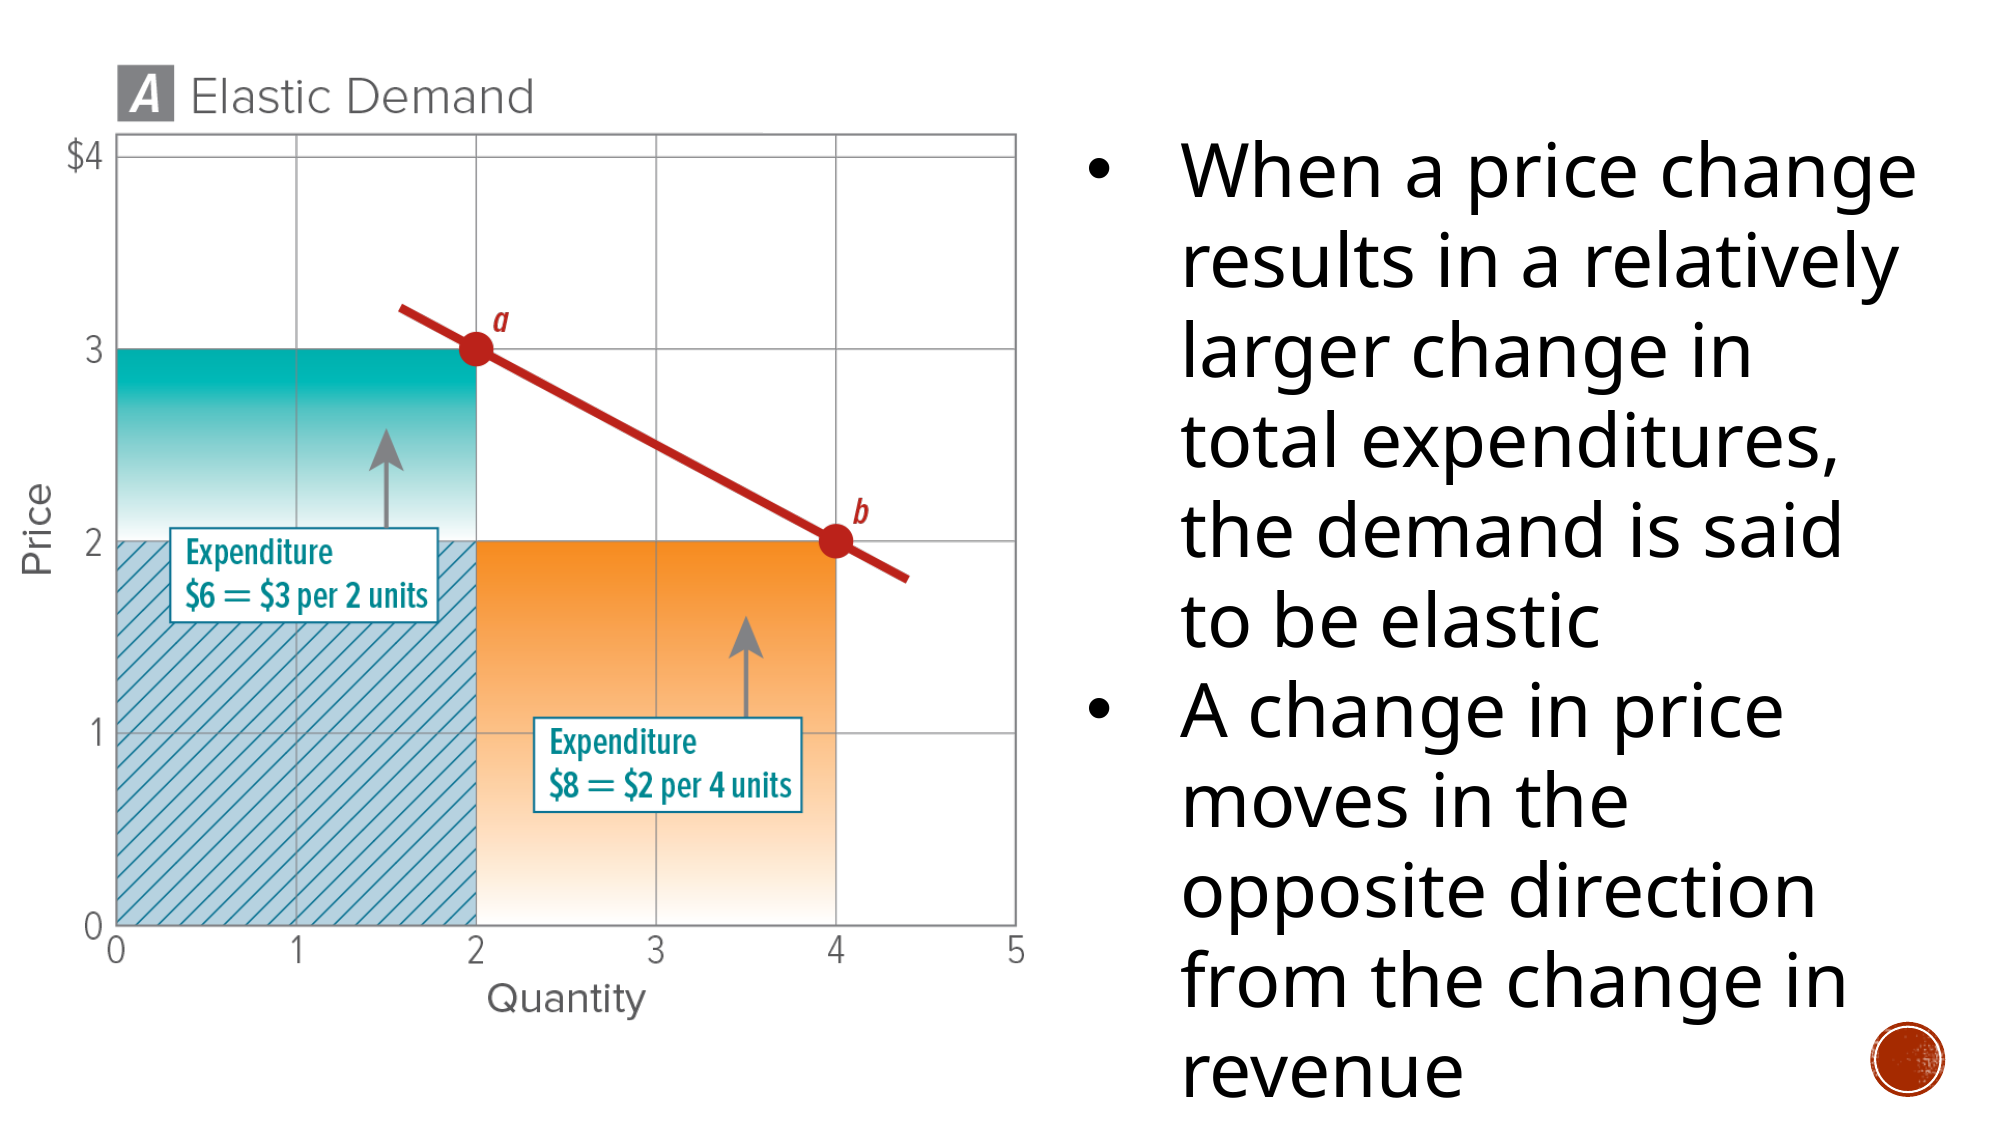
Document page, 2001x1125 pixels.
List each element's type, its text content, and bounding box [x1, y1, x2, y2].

text_box A change in price moves in the opposite direction from the change in revenue [1071, 655, 1952, 1121]
text_box When a price change results in a relatively larger change in total expenditures, the demand is said to be elastic [1071, 115, 1938, 671]
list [3, 57, 1048, 1034]
